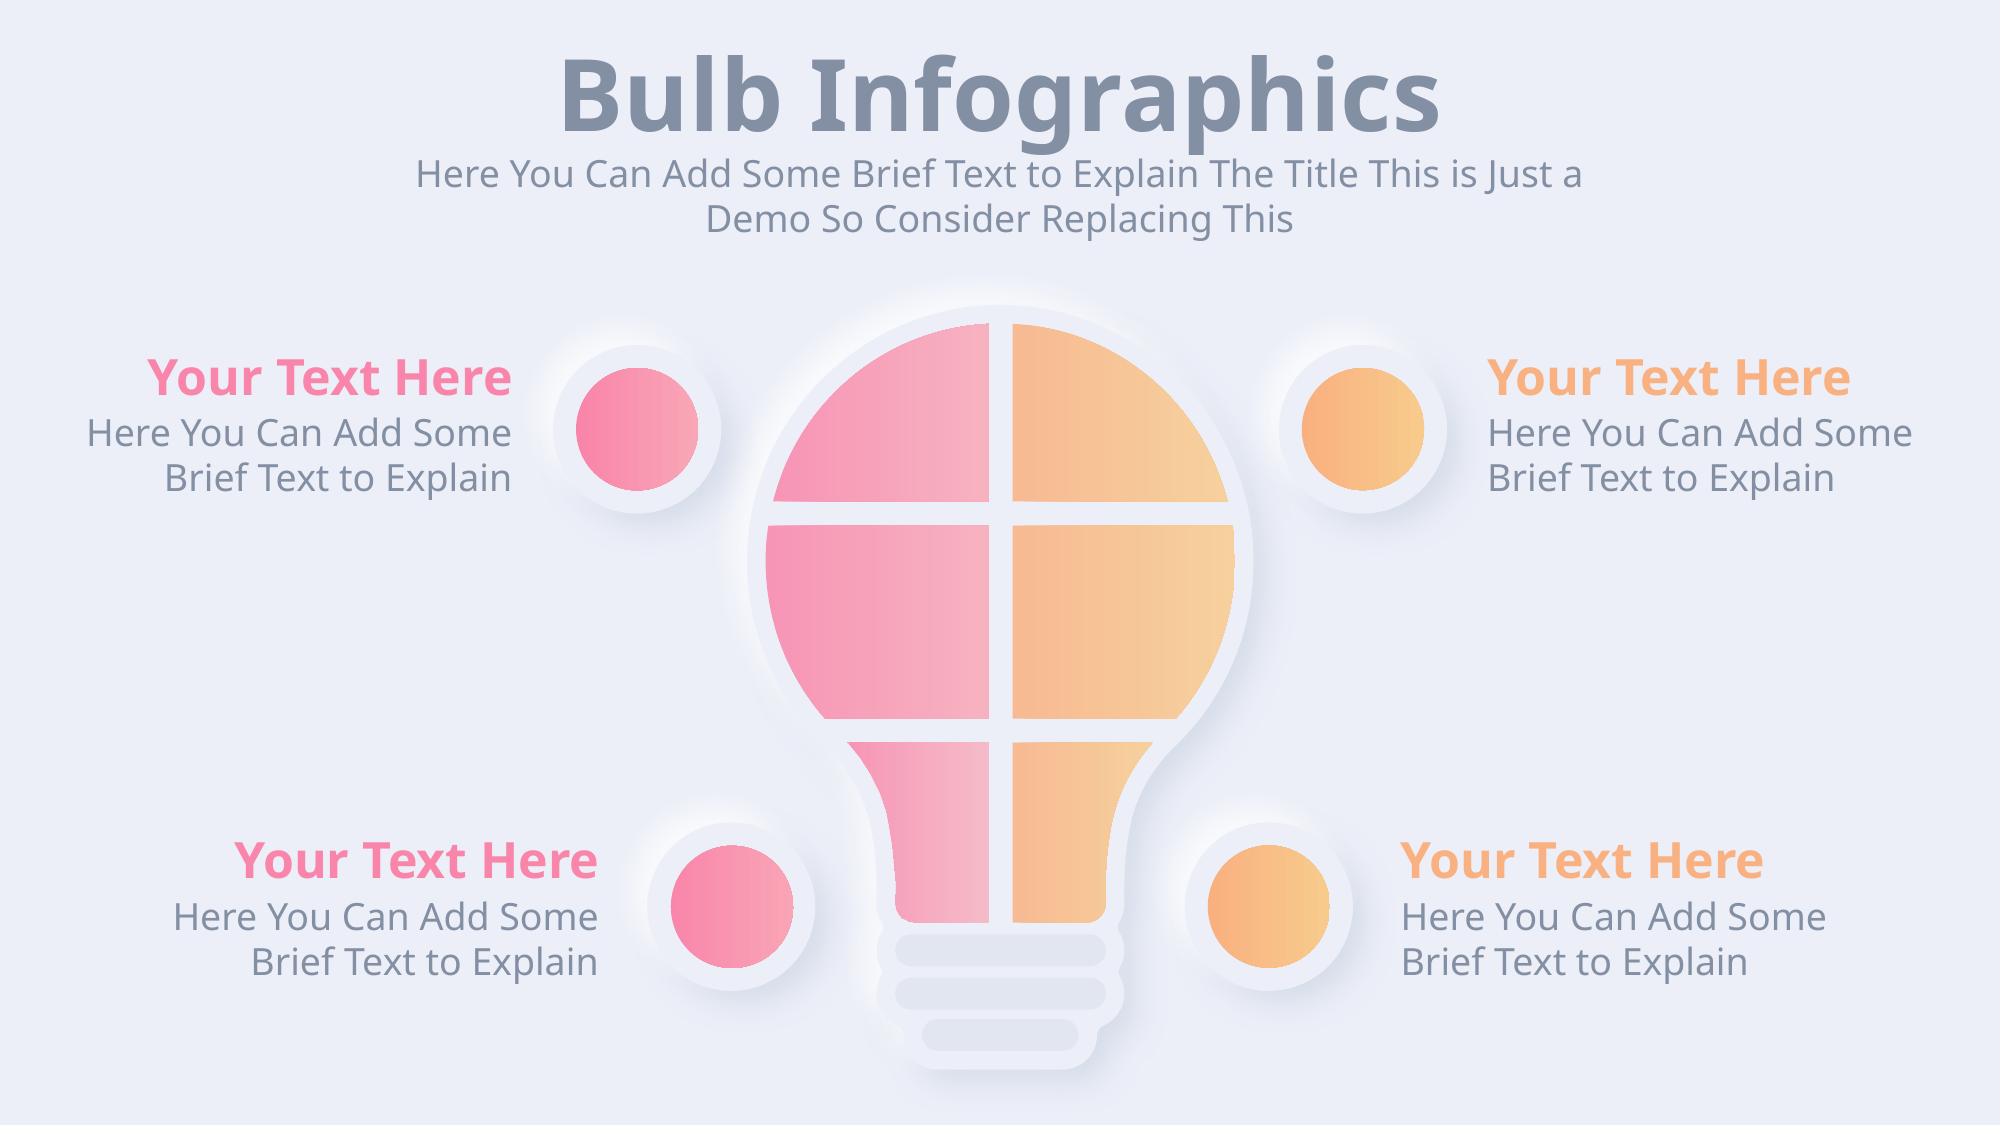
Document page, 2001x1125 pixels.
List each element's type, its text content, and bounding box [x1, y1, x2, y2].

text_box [553, 344, 722, 514]
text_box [1385, 820, 1924, 992]
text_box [1184, 822, 1353, 991]
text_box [76, 820, 614, 992]
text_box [1472, 337, 2000, 508]
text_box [647, 822, 816, 991]
text_box Here You Can Add Some Brief Text to Explain The Title This is Just a Demo So Consider Replacing This [345, 142, 1655, 248]
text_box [1278, 344, 1447, 514]
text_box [0, 337, 528, 508]
text_box Bulb Infographics [416, 23, 1584, 142]
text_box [746, 304, 1254, 1070]
